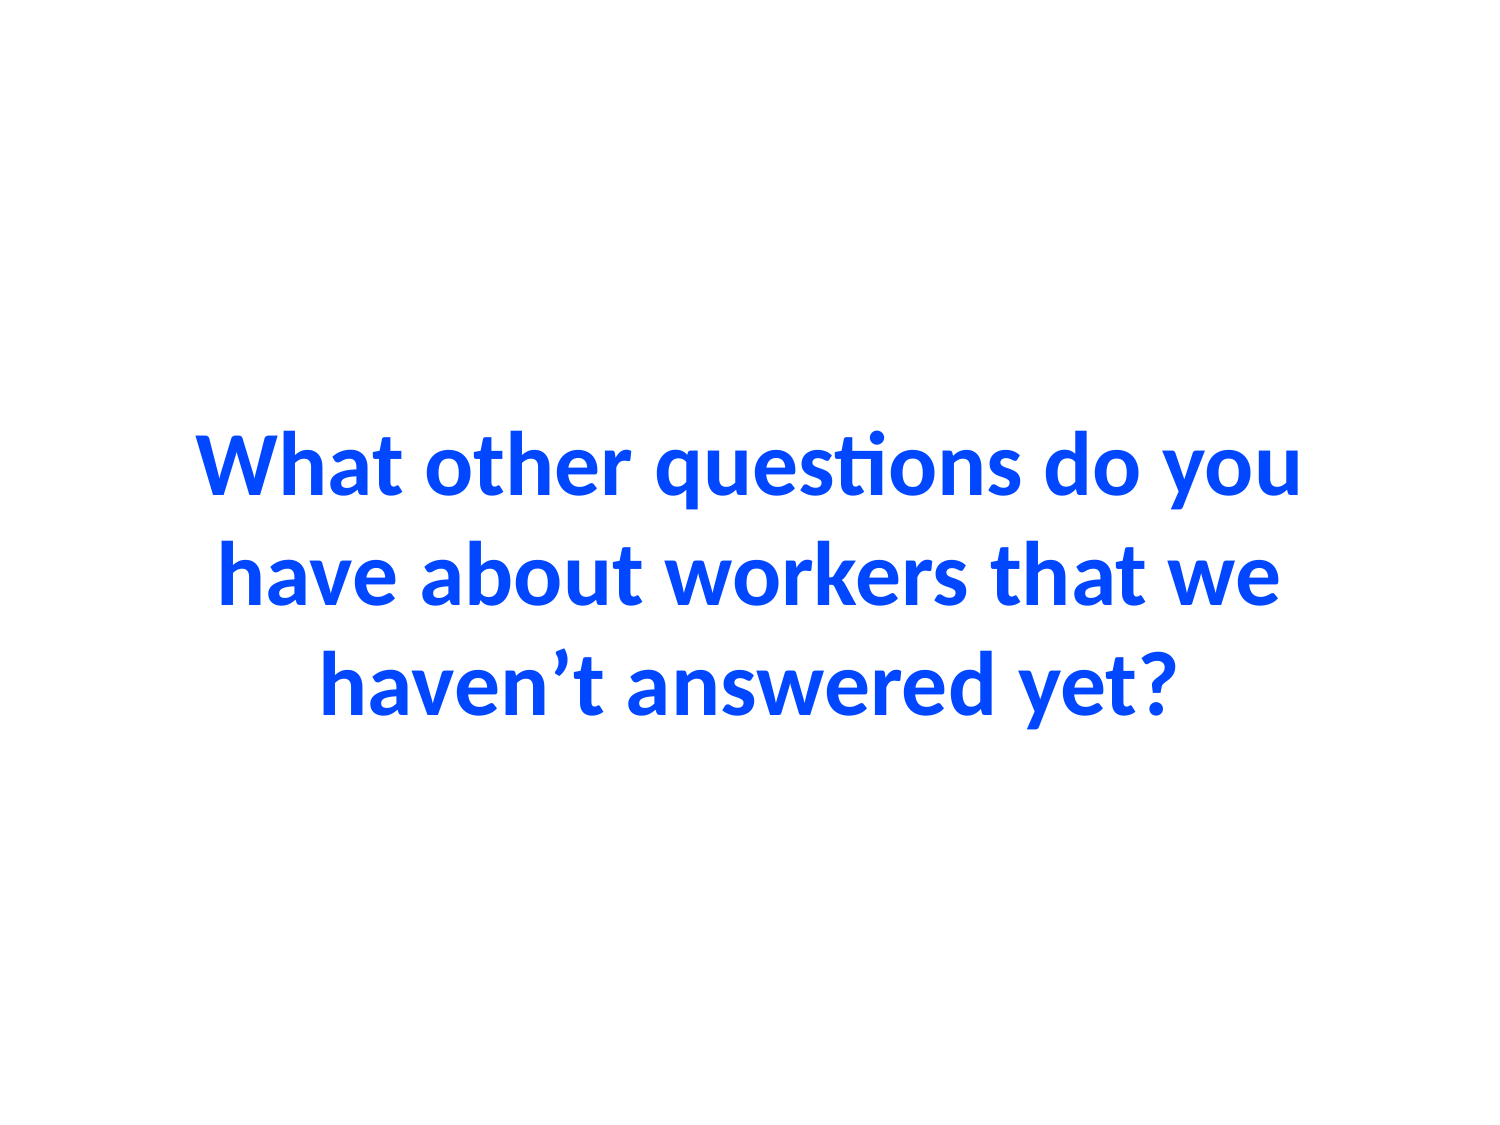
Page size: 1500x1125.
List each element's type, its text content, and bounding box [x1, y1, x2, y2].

title What other questions do you have about workers that we haven’t answered yet? [112, 75, 1388, 1063]
